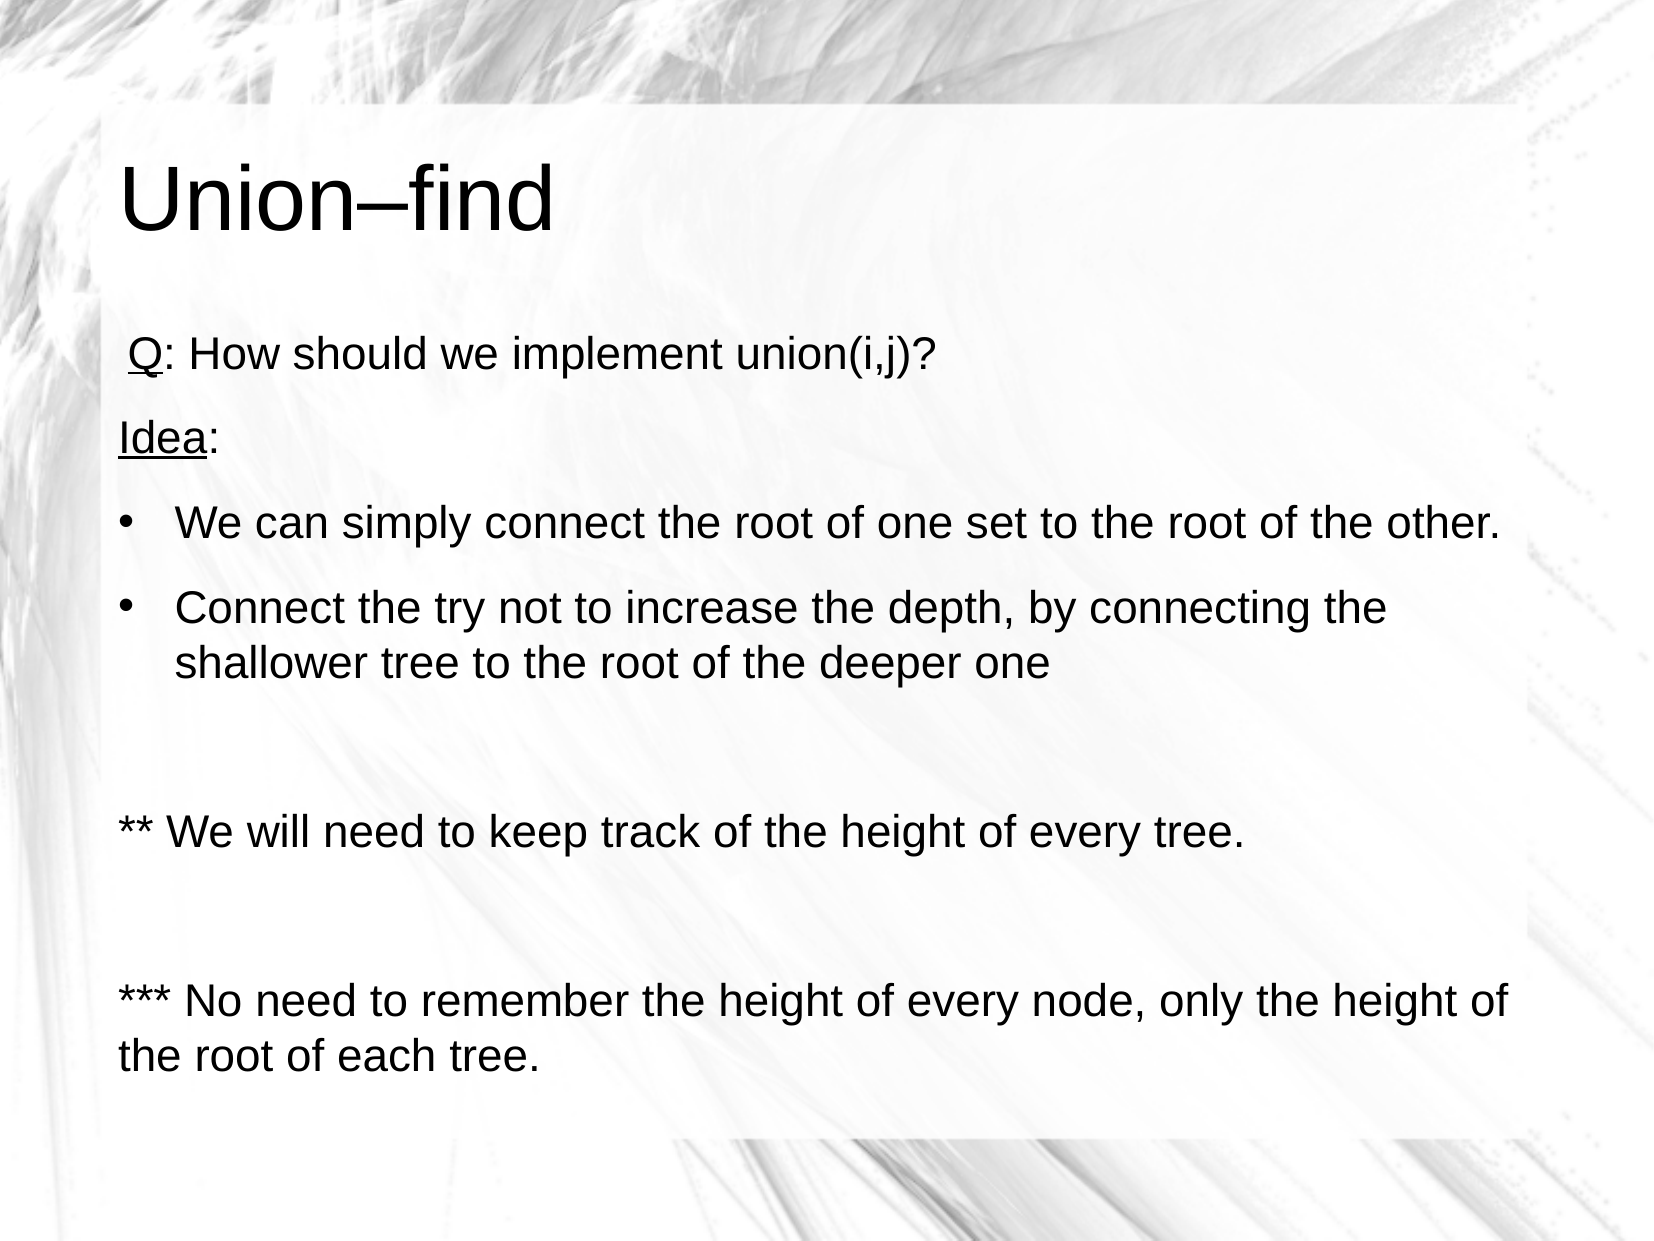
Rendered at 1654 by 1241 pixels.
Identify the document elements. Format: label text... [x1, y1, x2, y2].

list Q: How should we implement union(i,j)? Idea: We can simply connect the root of one set to the root of the other. Connect the try not to increase the depth, by connecting the shallower tree to the root of the deeper one ** We will need to keep track of the height of every tree. *** No need to remember the height of every node, only the height of the root of each tree. [118, 319, 1571, 1109]
title Union–find [118, 93, 1506, 299]
picture [0, 0, 1654, 1241]
